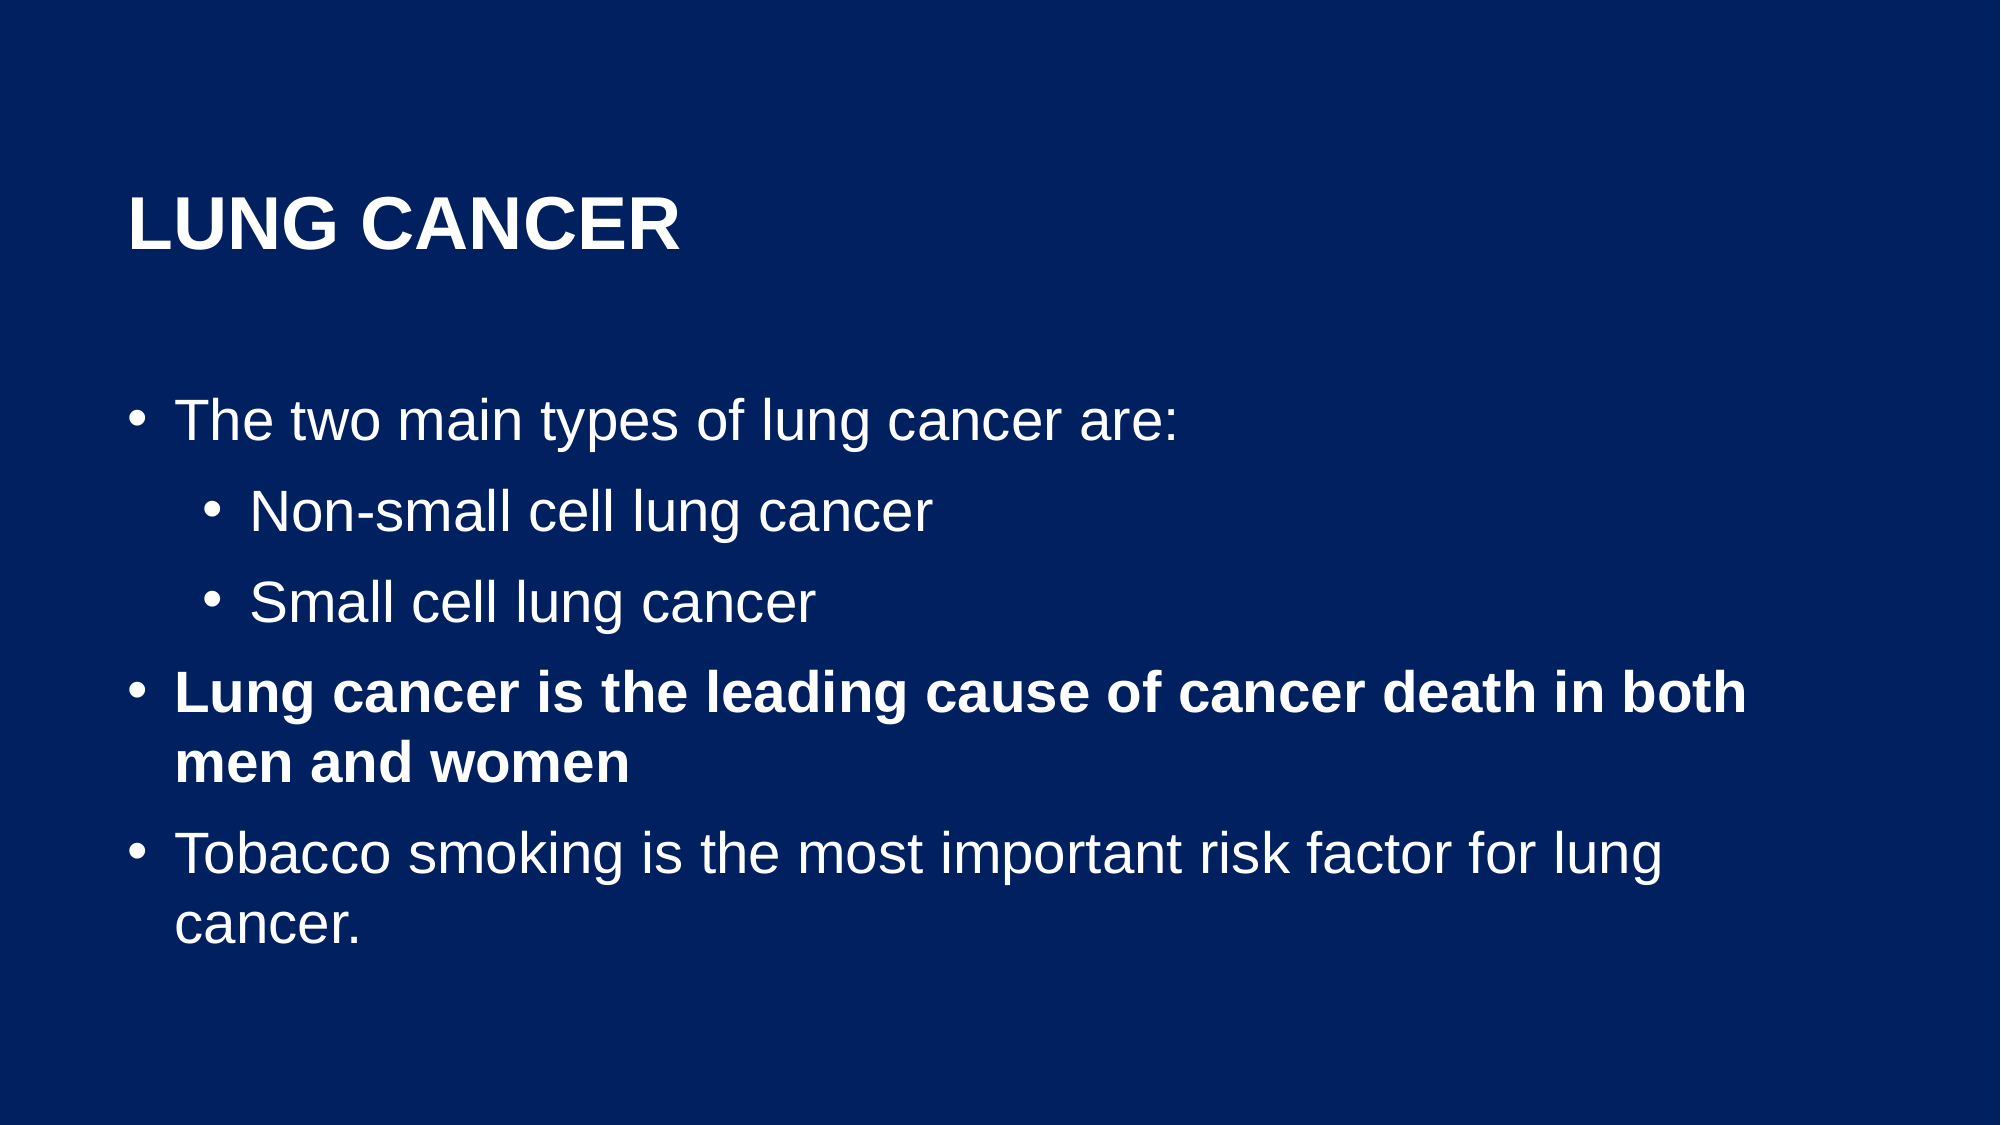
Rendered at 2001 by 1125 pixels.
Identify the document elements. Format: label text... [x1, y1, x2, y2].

title Lung Cancer [112, 99, 1775, 286]
list The two main types of lung cancer are: Non-small cell lung cancer Small cell lung cancer Lung cancer is the leading cause of cancer death in both men and women Tobacco smoking is the most important risk factor for lung cancer. [112, 286, 1775, 1052]
